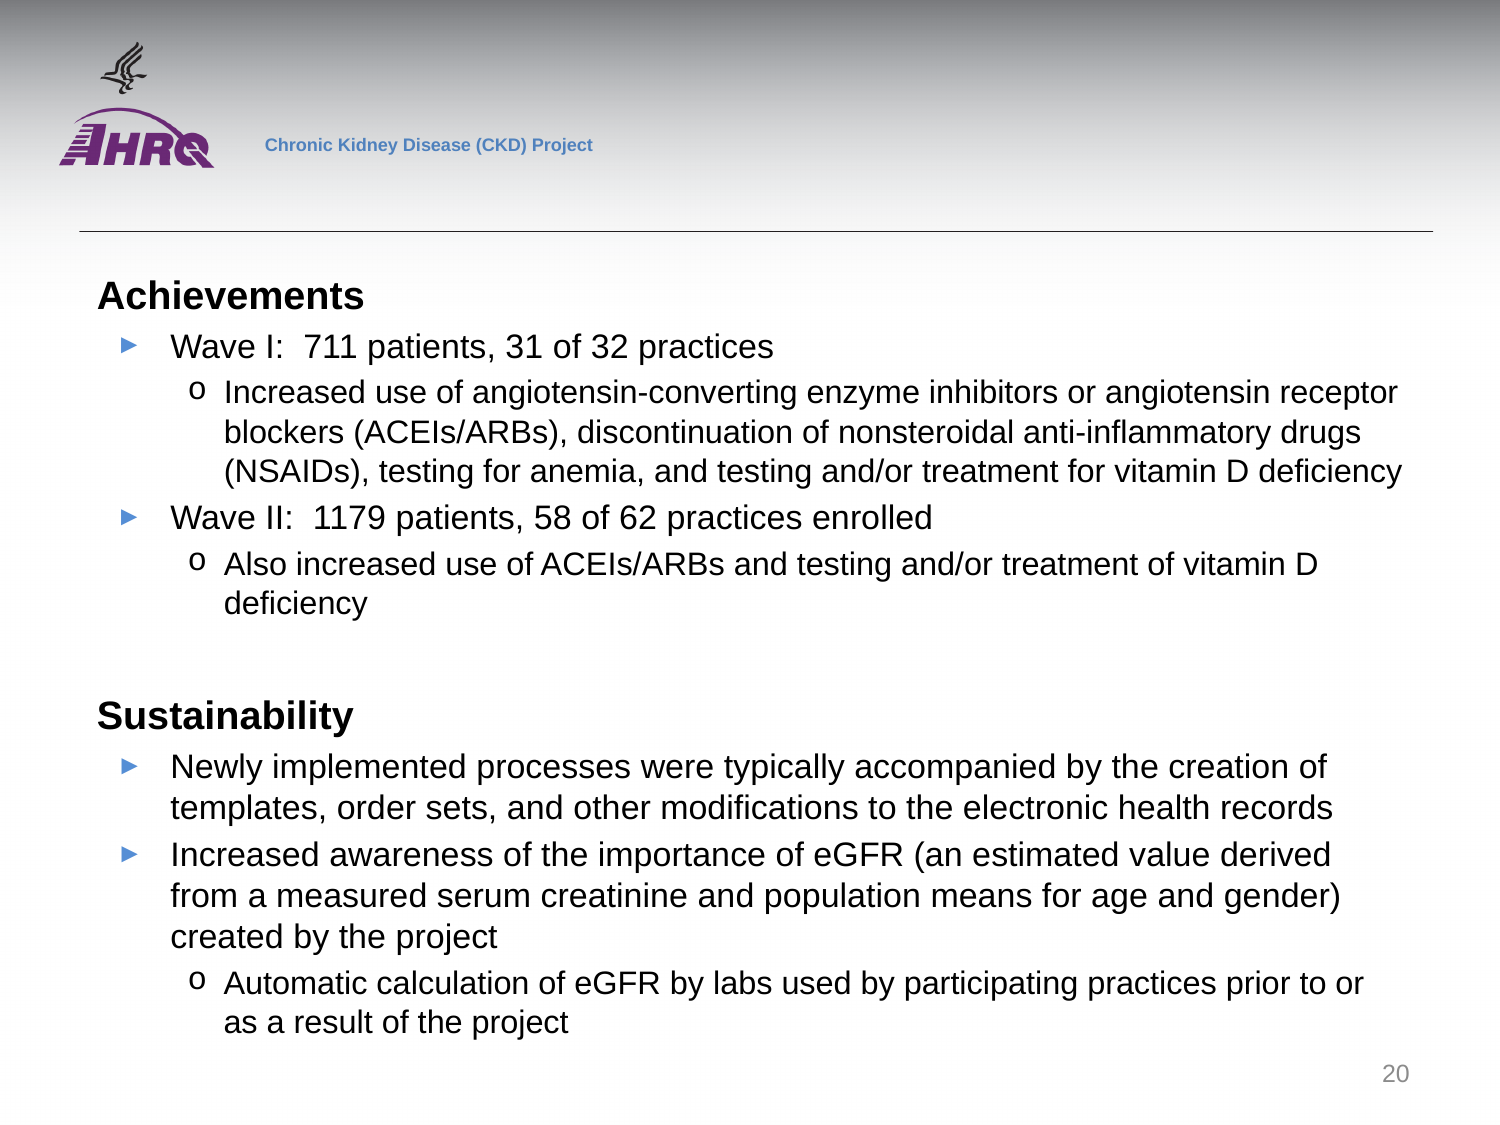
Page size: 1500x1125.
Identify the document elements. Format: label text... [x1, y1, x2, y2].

list Achievements Wave I: 711 patients, 31 of 32 practices Increased use of angiotensin-converting enzyme inhibitors or angiotensin receptor blockers (ACEIs/ARBs), discontinuation of nonsteroidal anti-inflammatory drugs (NSAIDs), testing for anemia, and testing and/or treatment for vitamin D deficiency Wave II: 1179 patients, 58 of 62 practices enrolled Also increased use of ACEIs/ARBs and testing and/or treatment of vitamin D deficiency Sustainability Newly implemented processes were typically accompanied by the creation of templates, order sets, and other modifications to the electronic health records Increased awareness of the importance of eGFR (an estimated value derived from a measured serum creatinine and population means for age and gender) created by the project Automatic calculation of eGFR by labs used by participating practices prior to or as a result of the project [81, 262, 1421, 1063]
title Chronic Kidney Disease (CKD) Project [249, 125, 1425, 188]
picture [0, 0, 1500, 1125]
slide_number 20 [1074, 1042, 1425, 1103]
